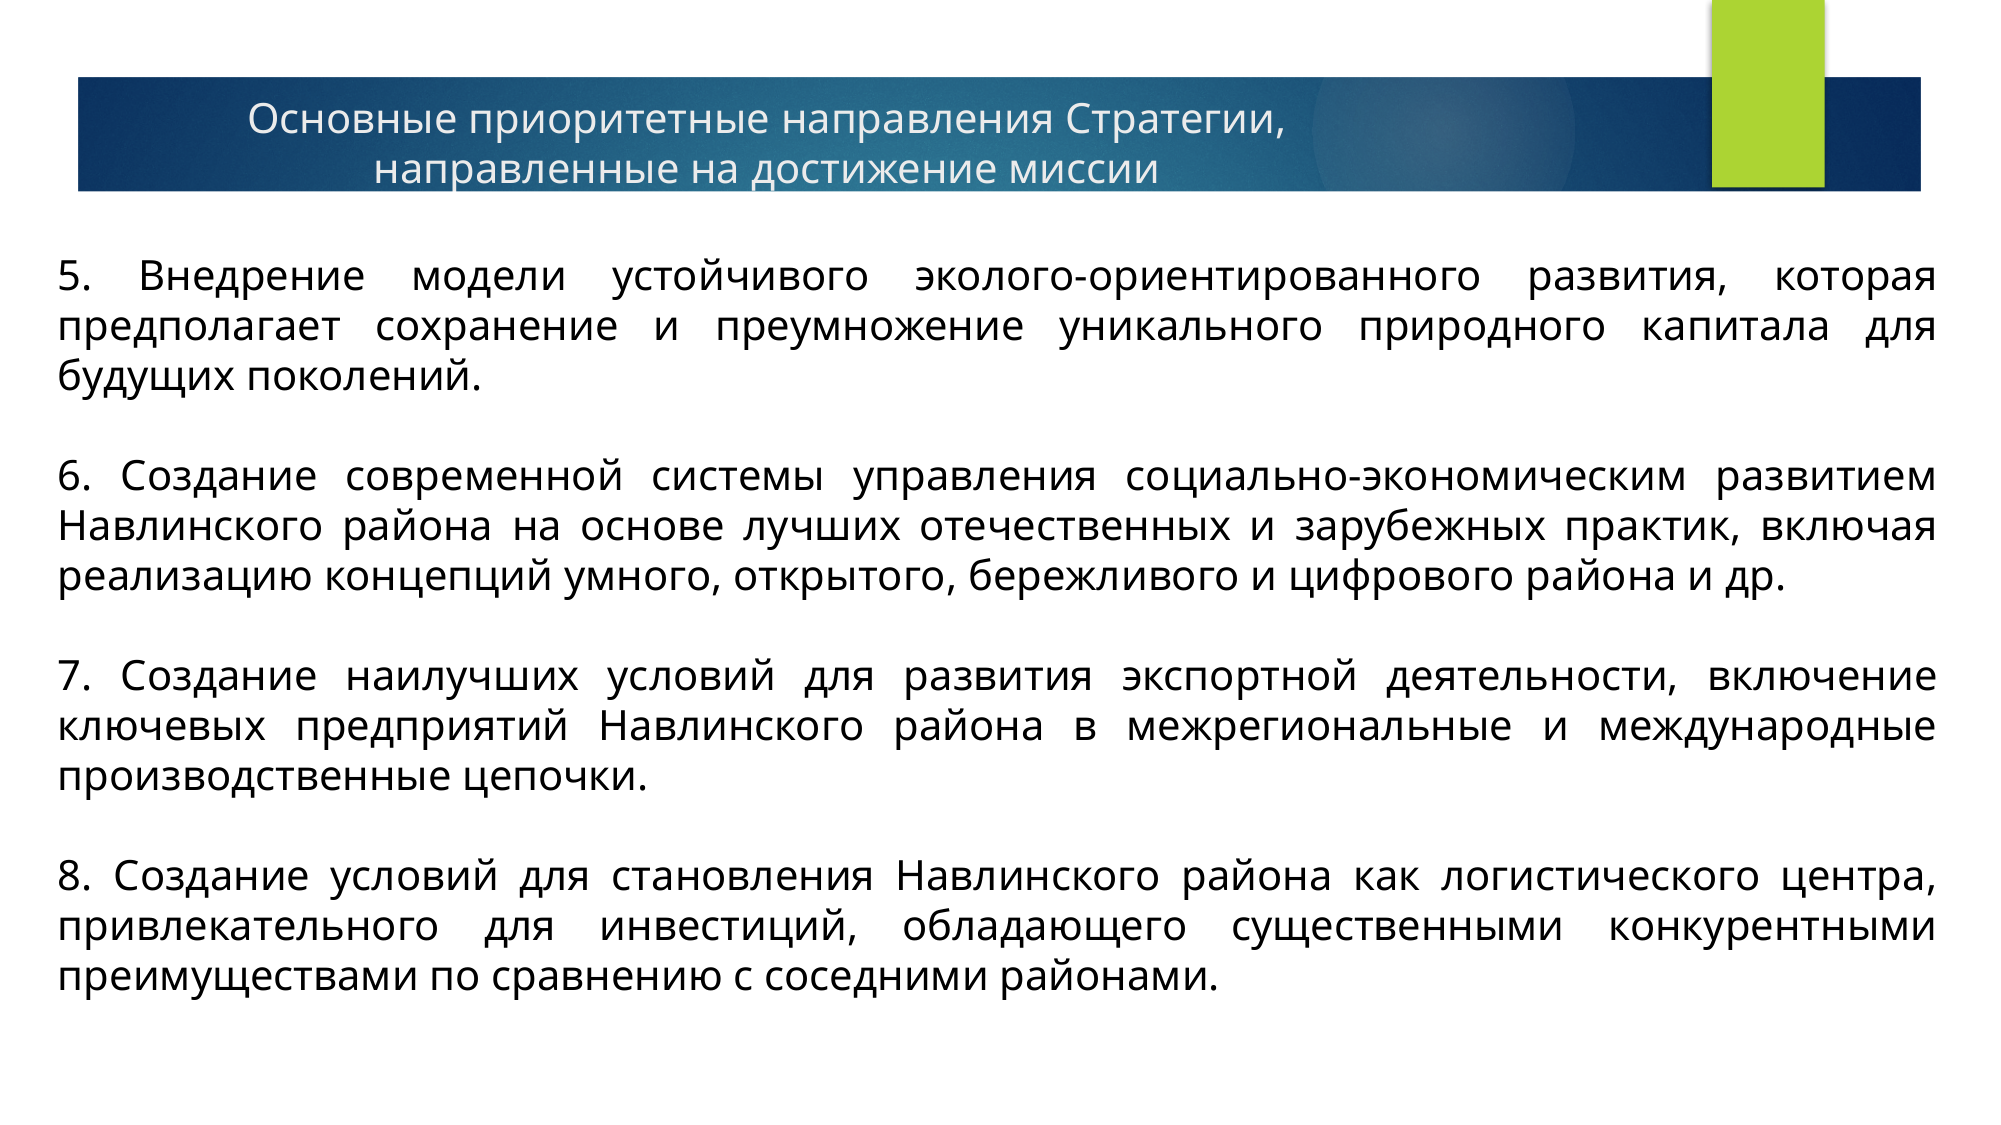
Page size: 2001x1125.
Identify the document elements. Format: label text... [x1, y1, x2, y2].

text_box 5. Внедрение модели устойчивого эколого-ориентированного развития, которая предполагает сохранение и преумножение уникального природного капитала для будущих поколений. 6. Создание современной системы управления социально-экономическим развитием Навлинского района на основе лучших отечественных и зарубежных практик, включая реализацию концепций умного, открытого, бережливого и цифрового района и др. 7. Создание наилучших условий для развития экспортной деятельности, включение ключевых предприятий Навлинского района в межрегиональные и международные производственные цепочки. 8. Создание условий для становления Навлинского района как логистического центра, привлекательного для инвестиций, обладающего существенными конкурентными преимуществами по сравнению с соседними районами. [43, 191, 1953, 1057]
title Основные приоритетные направления Стратегии, направленные на достижение миссии [92, 90, 1442, 191]
